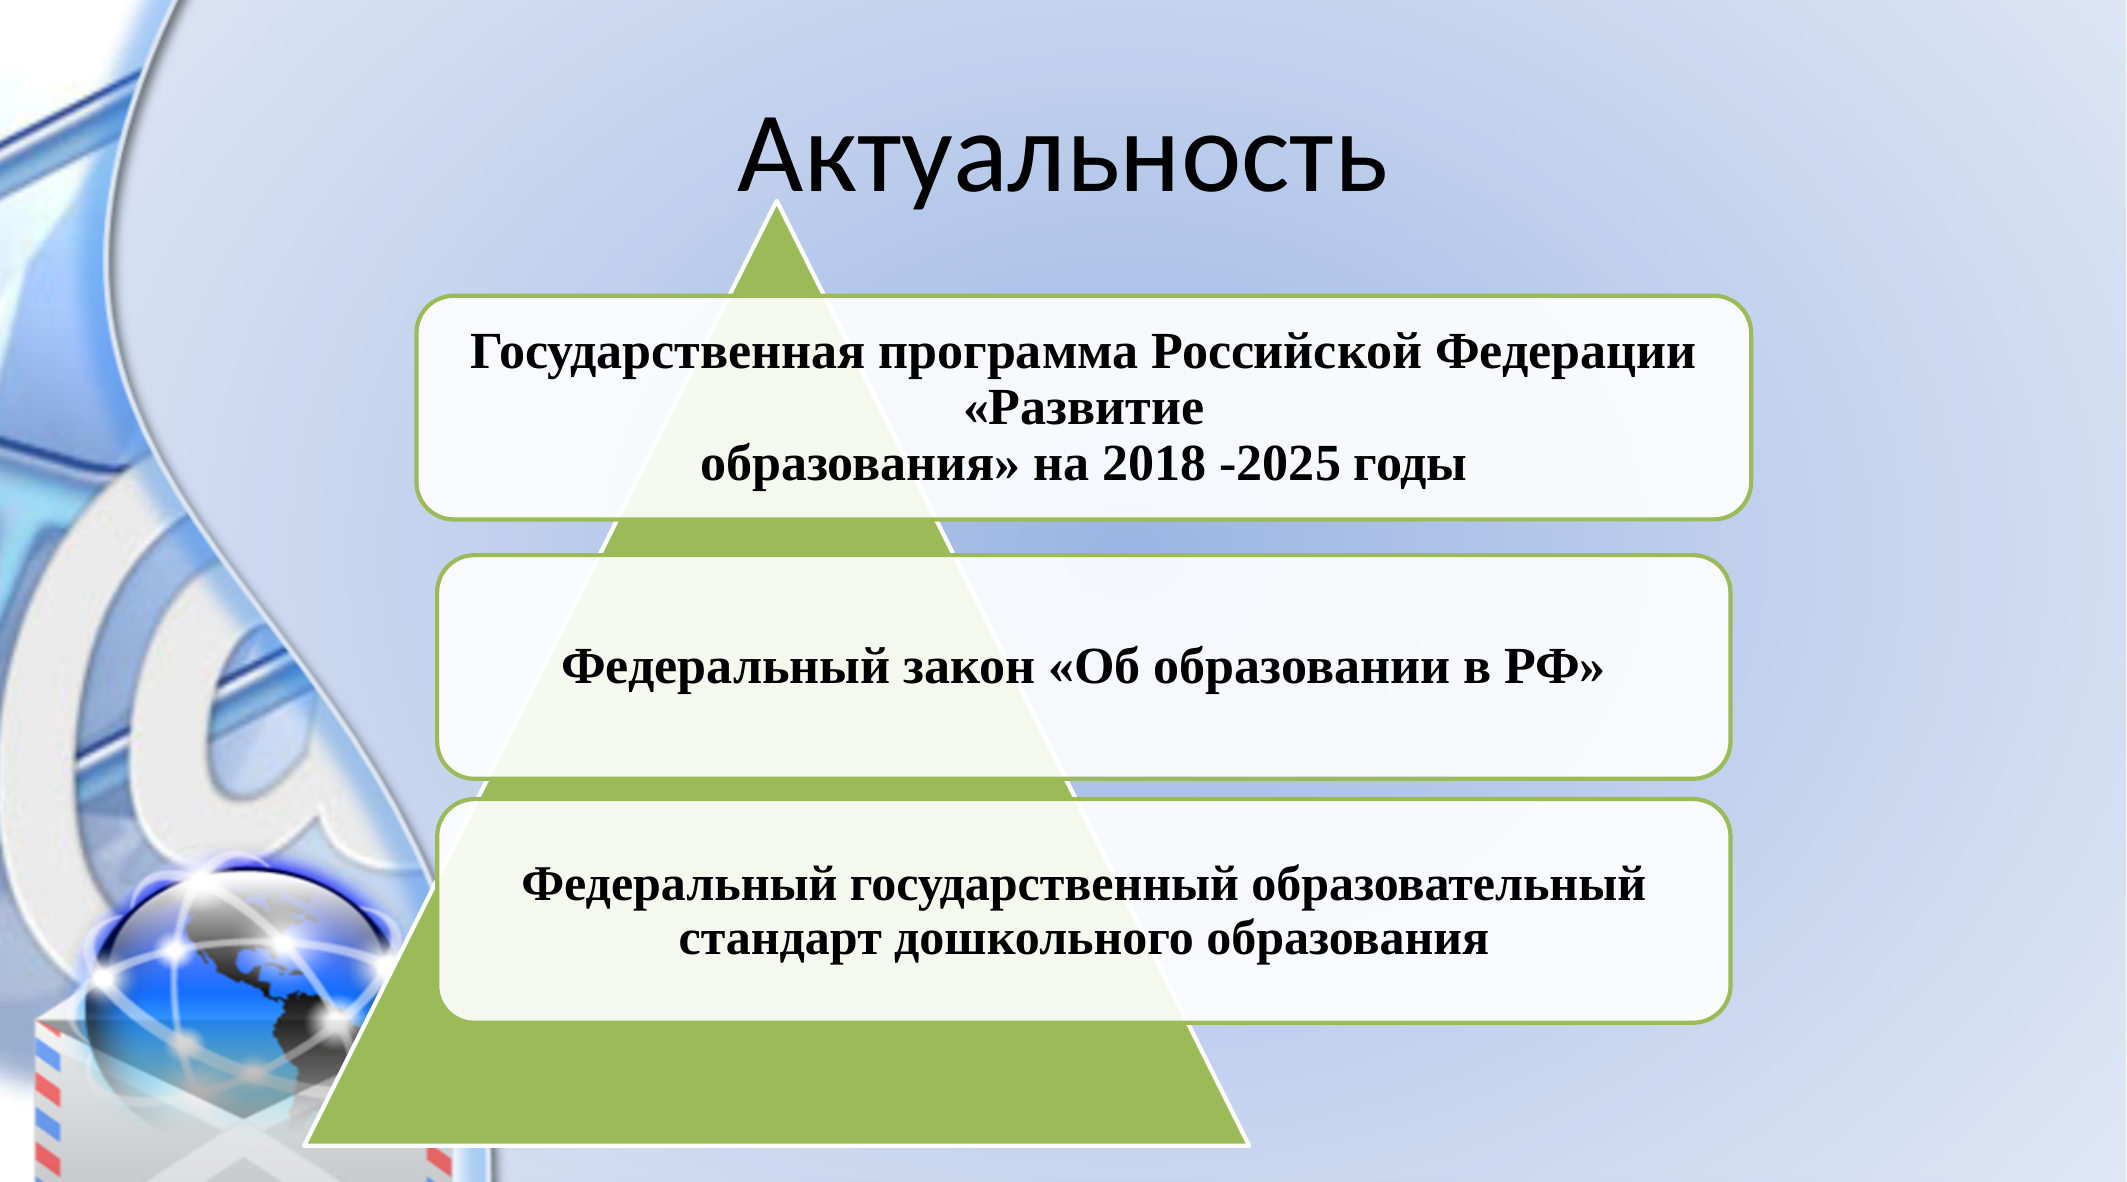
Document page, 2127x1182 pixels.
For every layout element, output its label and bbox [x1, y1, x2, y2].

text_box [318, 200, 1737, 1146]
picture [0, 0, 2127, 1182]
